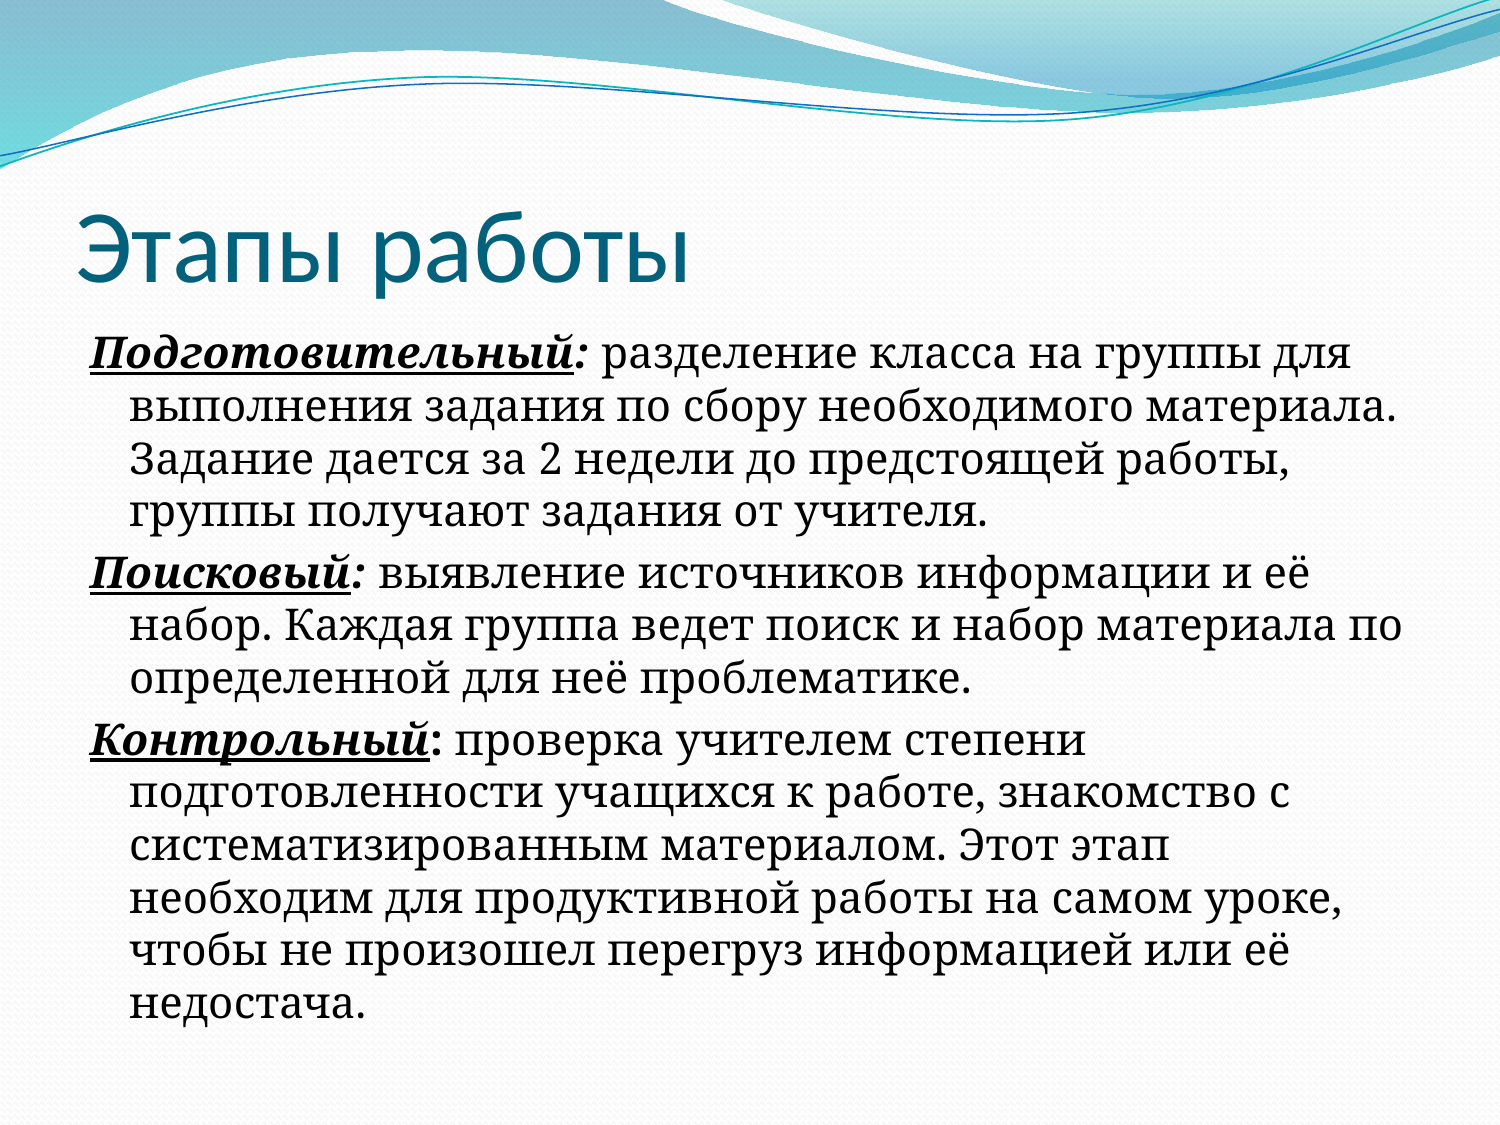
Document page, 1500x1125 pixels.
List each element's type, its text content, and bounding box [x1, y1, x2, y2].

list Подготовительный: разделение класса на группы для выполнения задания по сбору необходимого материала. Задание дается за 2 недели до предстоящей работы, группы получают задания от учителя. Поисковый: выявление источников информации и её набор. Каждая группа ведет поиск и набор материала по определенной для неё проблематике. Контрольный: проверка учителем степени подготовленности учащихся к работе, знакомство с систематизированным материалом. Этот этап необходим для продуктивной работы на самом уроке, чтобы не произошел перегруз информацией или её недостача. [75, 317, 1425, 1038]
title Этапы работы [75, 115, 1425, 303]
